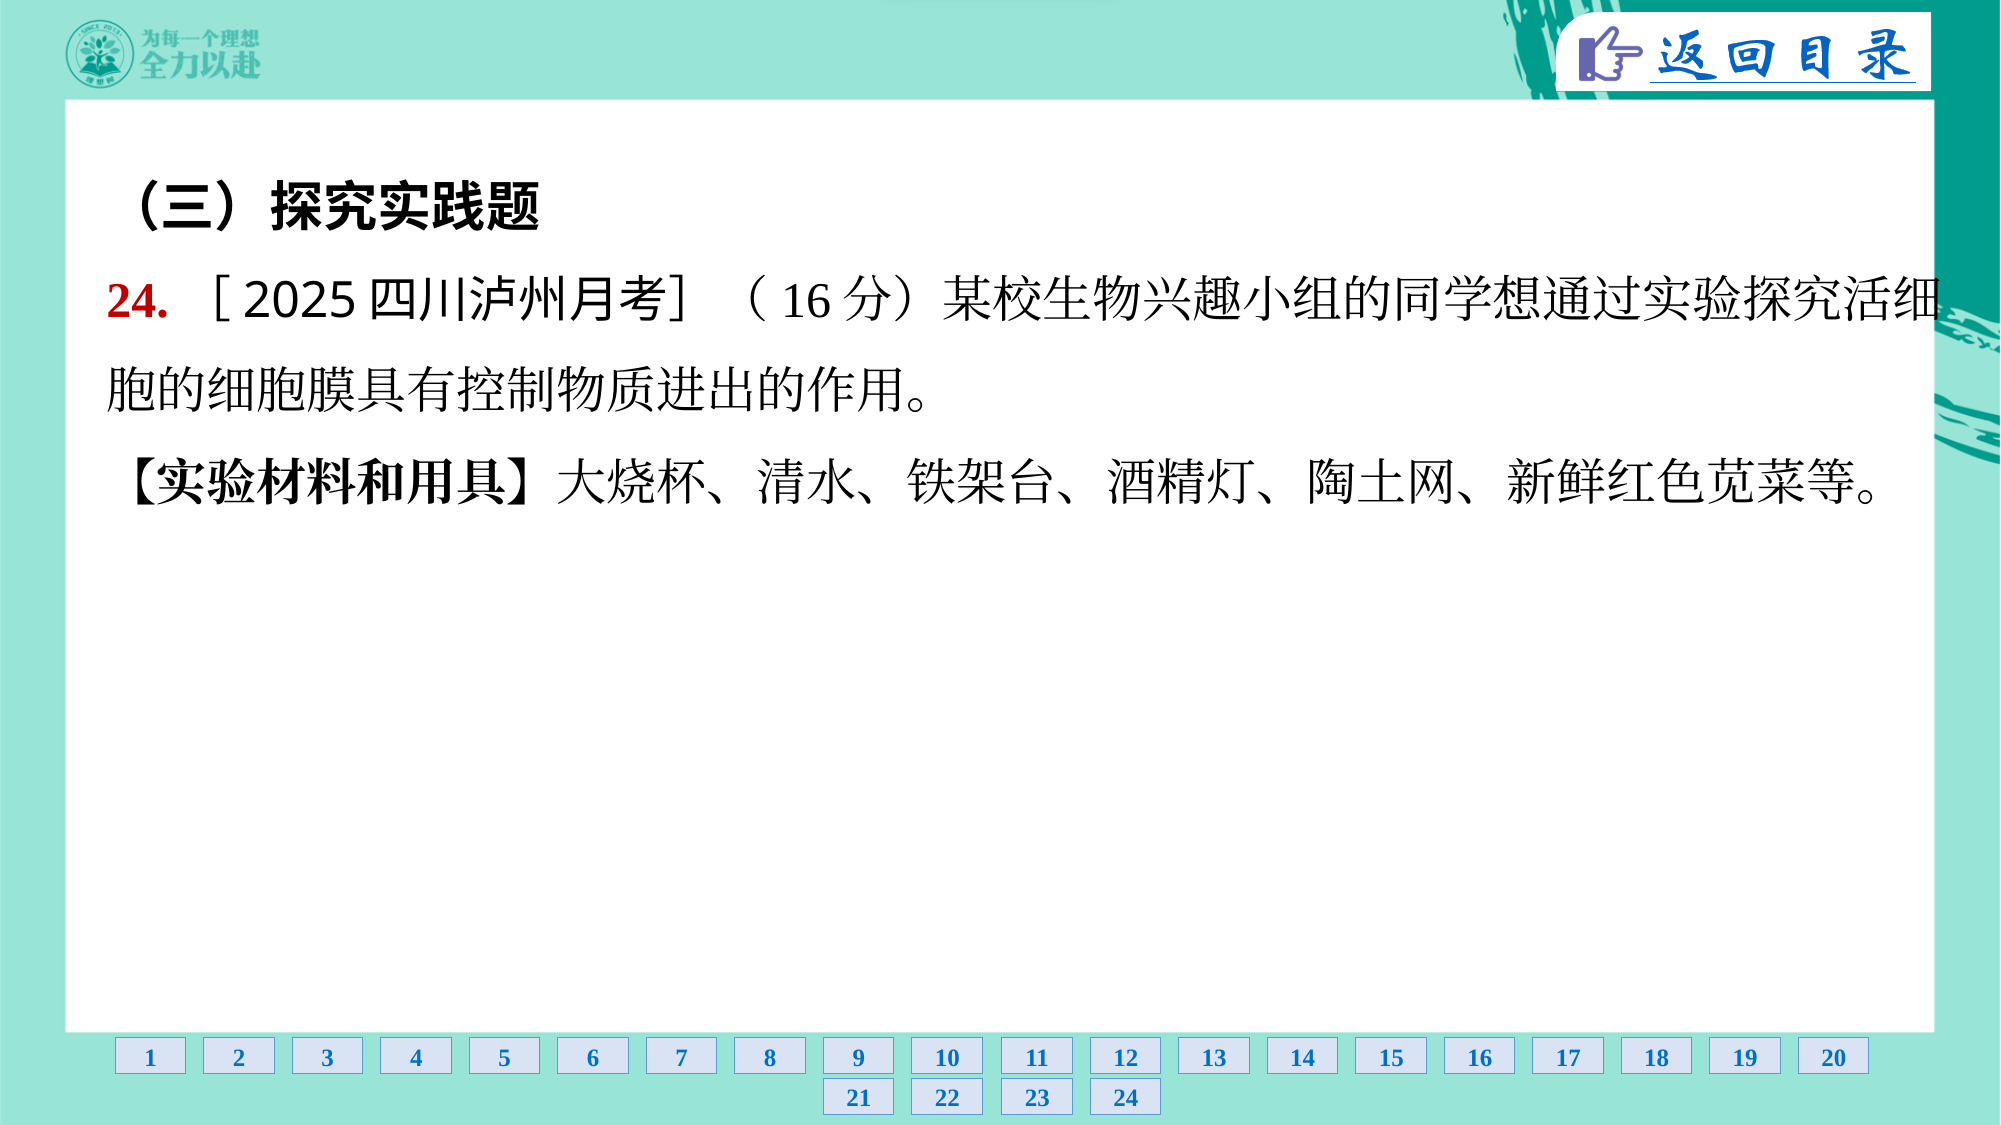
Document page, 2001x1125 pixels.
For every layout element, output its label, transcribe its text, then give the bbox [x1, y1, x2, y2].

text_box 24.［2025四川泸州月考］（16分）某校生物兴趣小组的同学想通过实验探究活细 胞的细胞膜具有控制物质进出的作用。 【实验材料和用具】大烧杯、清水、铁架台、酒精灯、陶土网、新鲜红色苋菜等。 [106, 235, 1895, 511]
picture [0, 0, 2000, 1125]
text_box （三）探究实践题 [106, 141, 1895, 235]
